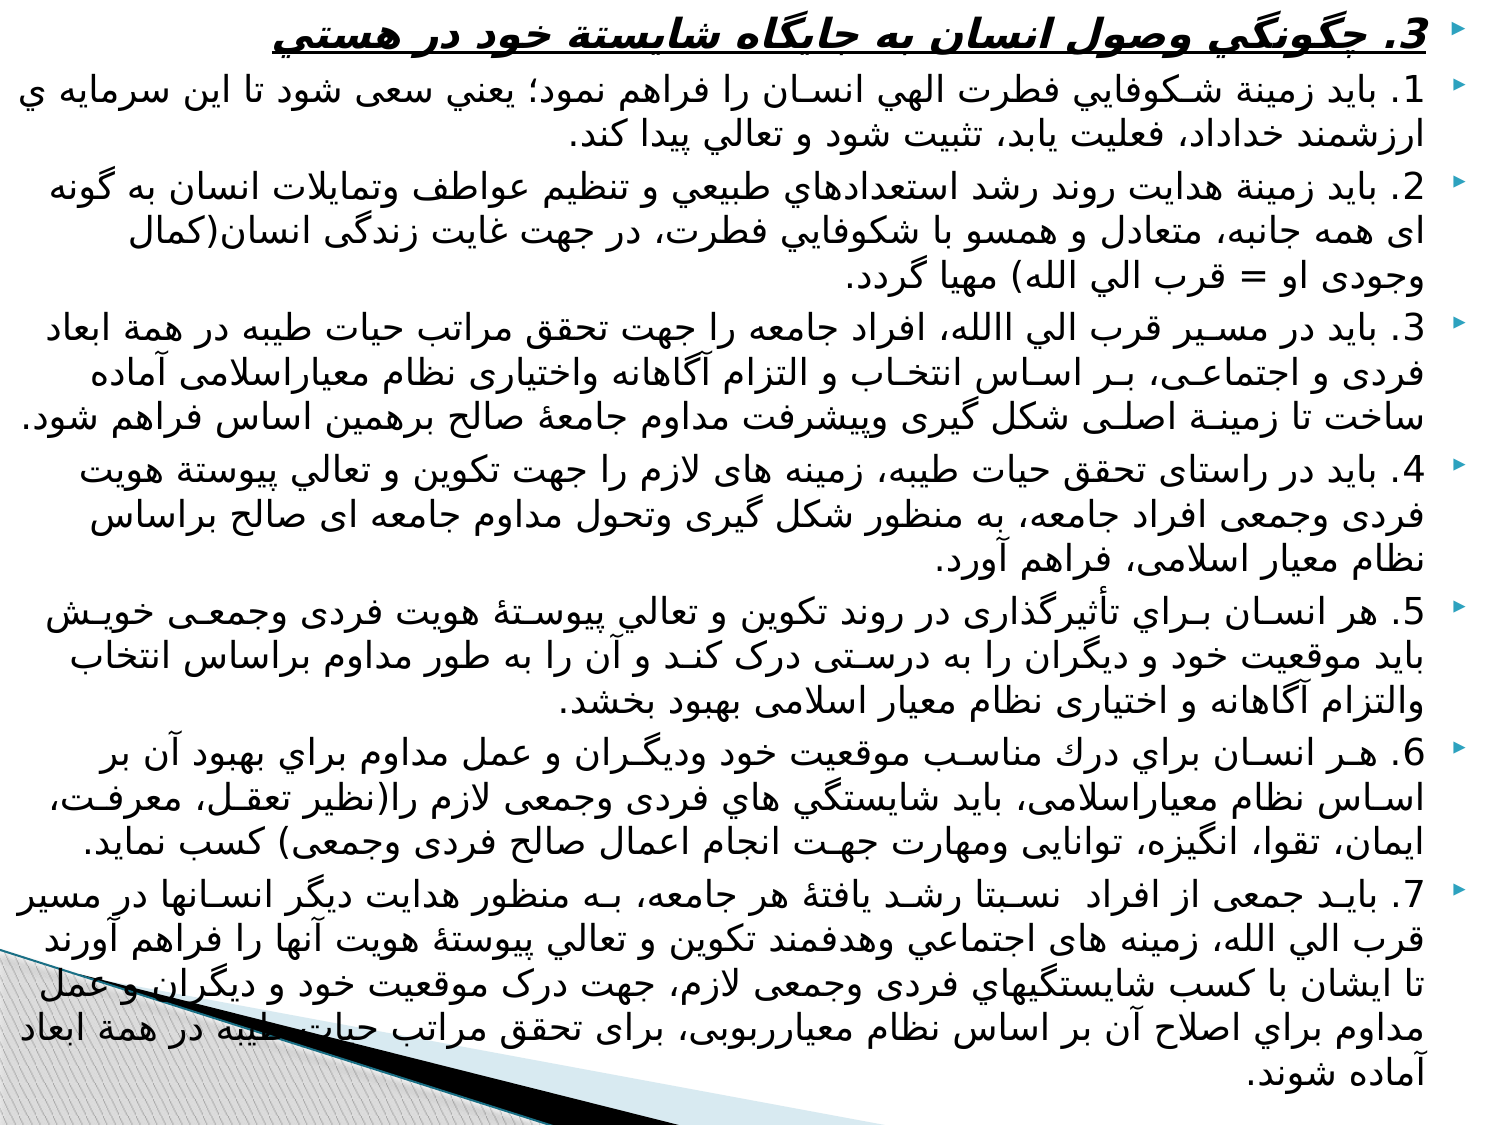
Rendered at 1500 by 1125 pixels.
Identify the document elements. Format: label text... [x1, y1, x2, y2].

list 3. چگونگي وصول انسان به جايگاه شايستة خود در هستي 1. بايد زمينة شـكوفايي فطرت الهي انسـان را فراهم نمود؛ يعني سعی شود تا اين سرمايه ي ارزشمند خداداد، فعليت يابد، تثبيت شود و تعالي پيدا كند. 2. بايد زمينة هدايت روند رشد استعدادهاي طبيعي و تنظيم عواطف وتمايلات انسان به گونه ای همه جانبه، متعادل و همسو با شكوفايي فطرت، در جهت غايت زندگی انسان(کمال وجودی او = قرب الي الله) مهيا گردد. 3. بايد در مسـير قرب الي االله، افراد جامعه را جهت تحقق مراتب حيات طيبه در همة ابعاد فردی و اجتماعـی، بـر اسـاس انتخـاب و التزام آگاهانه واختياری نظام معياراسلامی آماده ساخت تا زمينـة اصلـی شکل گيری وپيشرفت مداوم جامعۀ صالح برهمين اساس فراهم شود. 4. بايد در راستای تحقق حيات طيبه، زمينه های لازم را جهت تکوين و تعالي پيوستة هويت فردی وجمعی افراد جامعه، به منظور شکل گيری وتحول مداوم جامعه ای صالح براساس نظام معيار اسلامی، فراهم آورد. 5. هر انسـان بـراي تأثيرگذاری در روند تکوين و تعالي پيوسـتۀ هويت فردی وجمعـی خويـش بايد موقعيت خود و ديگران را به درسـتی درک کنـد و آن را به طور مداوم براساس انتخاب والتزام آگاهانه و اختياری نظام معيار اسلامی بهبود بخشد. 6. هـر انسـان براي درك مناسـب موقعيت خود وديگـران و عمل مداوم براي بهبود آن بر اسـاس نظام معياراسلامی، بايد شايستگي هاي فردی وجمعی لازم را(نظير تعقـل، معرفـت، ايمان، تقوا، انگيزه، توانايی ومهارت جهـت انجام اعمال صالح فردی وجمعی) کسب نمايد. 7. بايـد جمعی از افراد نسـبتا رشـد يافتۀ هر جامعه، بـه منظور هدايت ديگر انسـانها در مسير قرب الي الله، زمينه های اجتماعي وهدفمند تکوين و تعالي پيوستۀ هويت آنها را فراهم آورند تا ايشان با کسب شايستگيهاي فردی وجمعی لازم، جهت درک موقعيت خود و ديگران و عمل مداوم براي اصلاح آن بر اساس نظام معيارربوبی، برای تحقق مراتب حيات طيبه در همة ابعاد آماده شوند. [0, 0, 1500, 1125]
